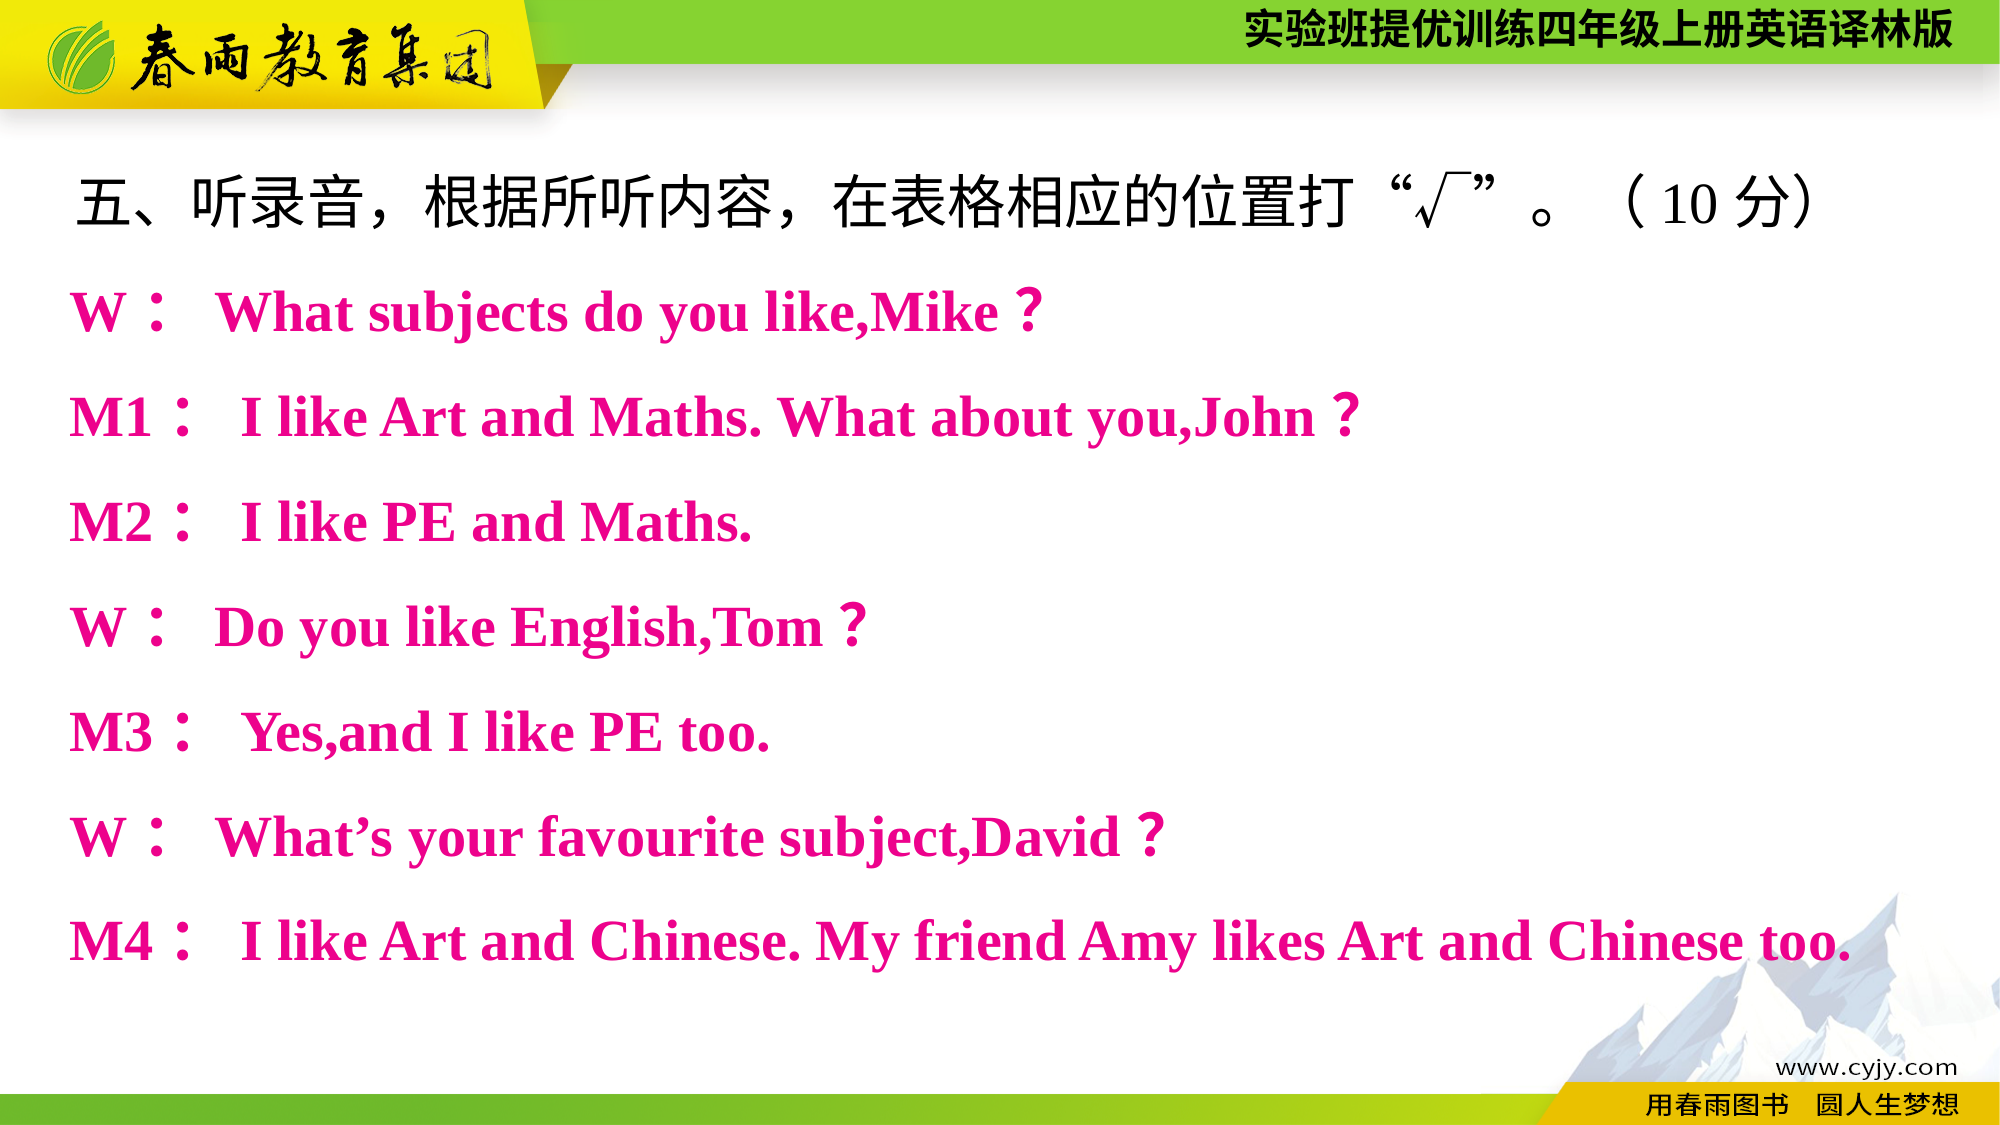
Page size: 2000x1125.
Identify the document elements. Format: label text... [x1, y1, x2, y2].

text_box W：What subjects do you like,Mike？ M1：I like Art and Maths. What about you,John？ M2：I like PE and Maths. W：Do you like English,Tom？ M3：Yes,and I like PE too. W：What’s your favourite subject,David？ M4：I like Art and Chinese. My friend Amy likes Art and Chinese too. [54, 230, 1939, 980]
picture [0, 0, 2000, 1125]
list 五、听录音，根据所听内容，在表格相应的位置打“√”。（10分） [59, 122, 1944, 244]
